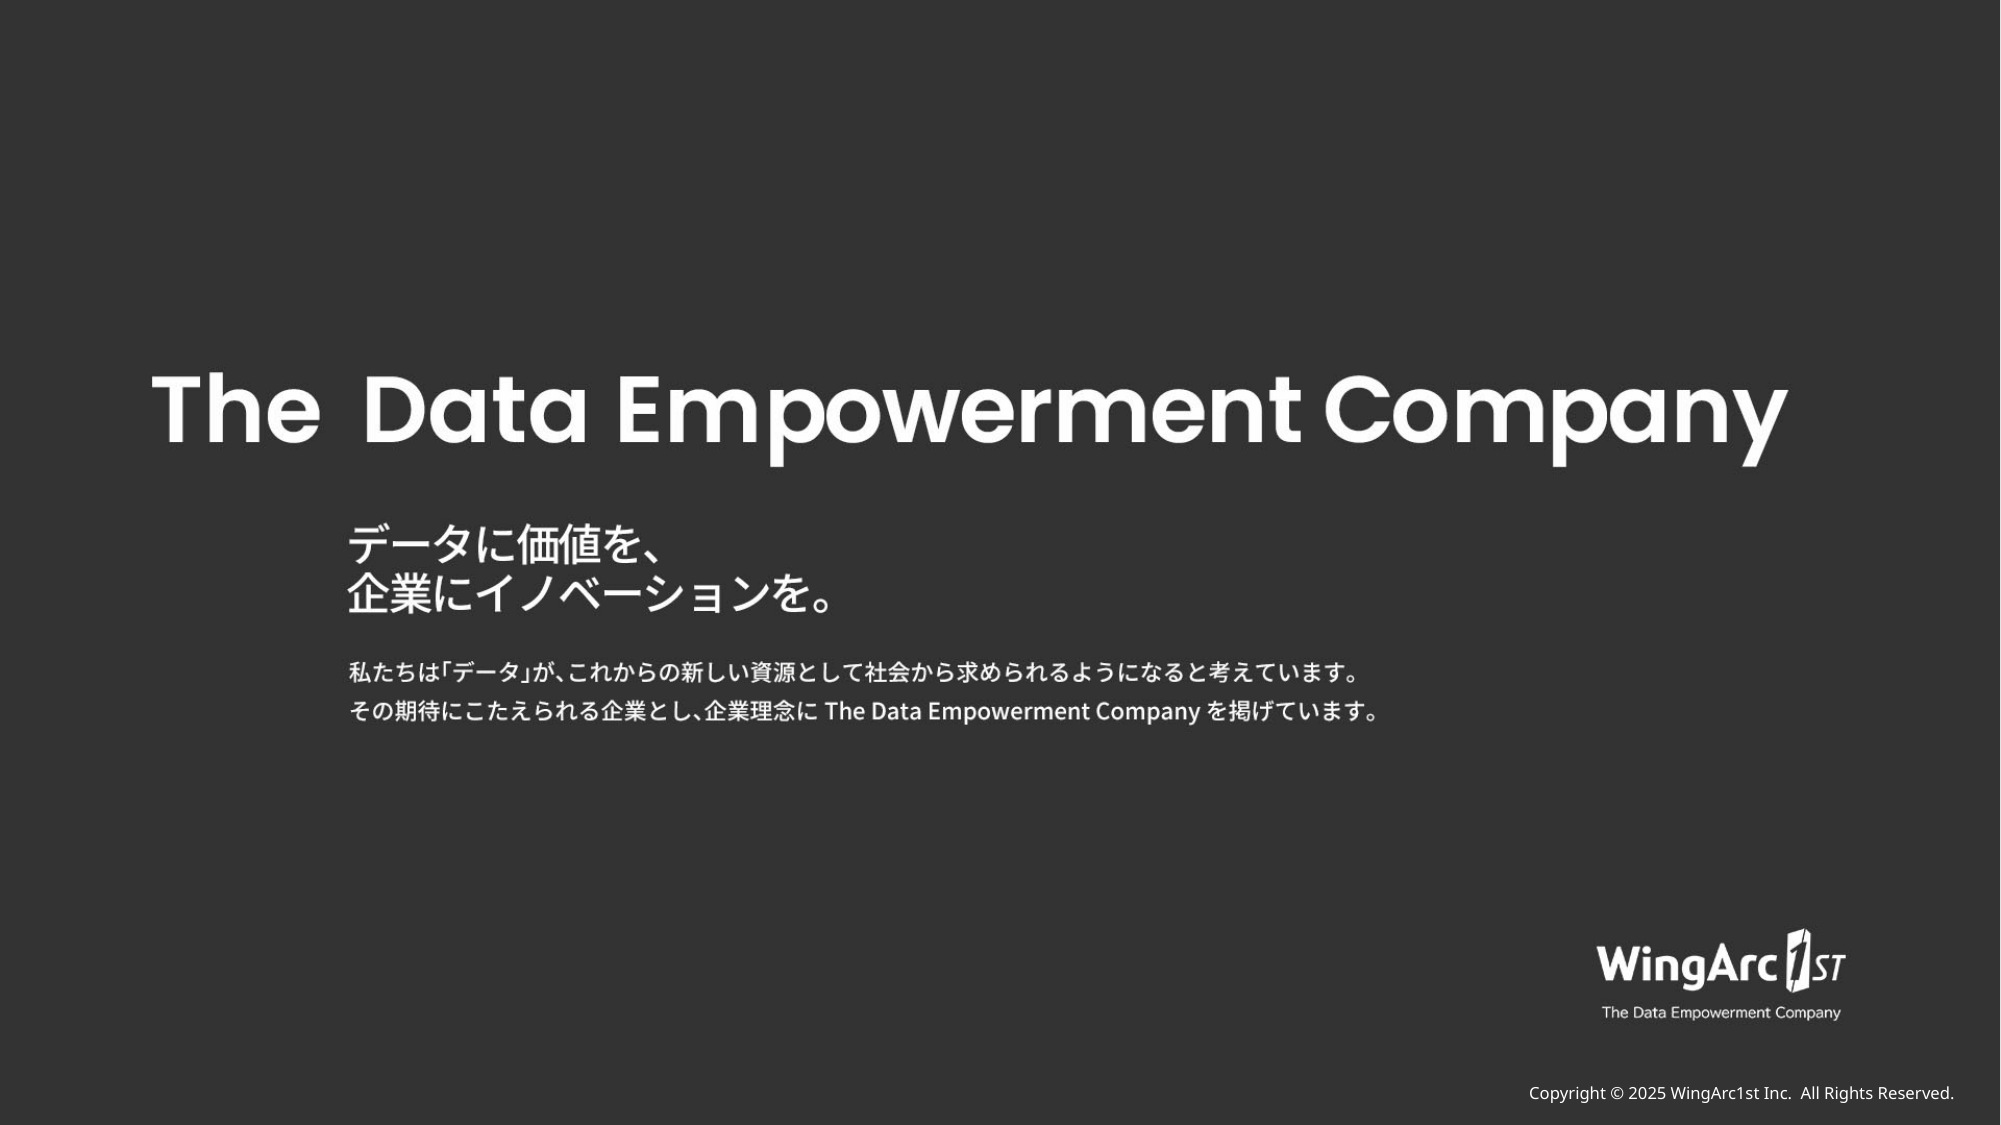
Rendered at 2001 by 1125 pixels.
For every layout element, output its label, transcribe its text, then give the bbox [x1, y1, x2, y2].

footer Copyright © 2025 WingArc1st Inc. All Rights Reserved. [1463, 1073, 1971, 1112]
picture [0, 0, 2001, 1125]
